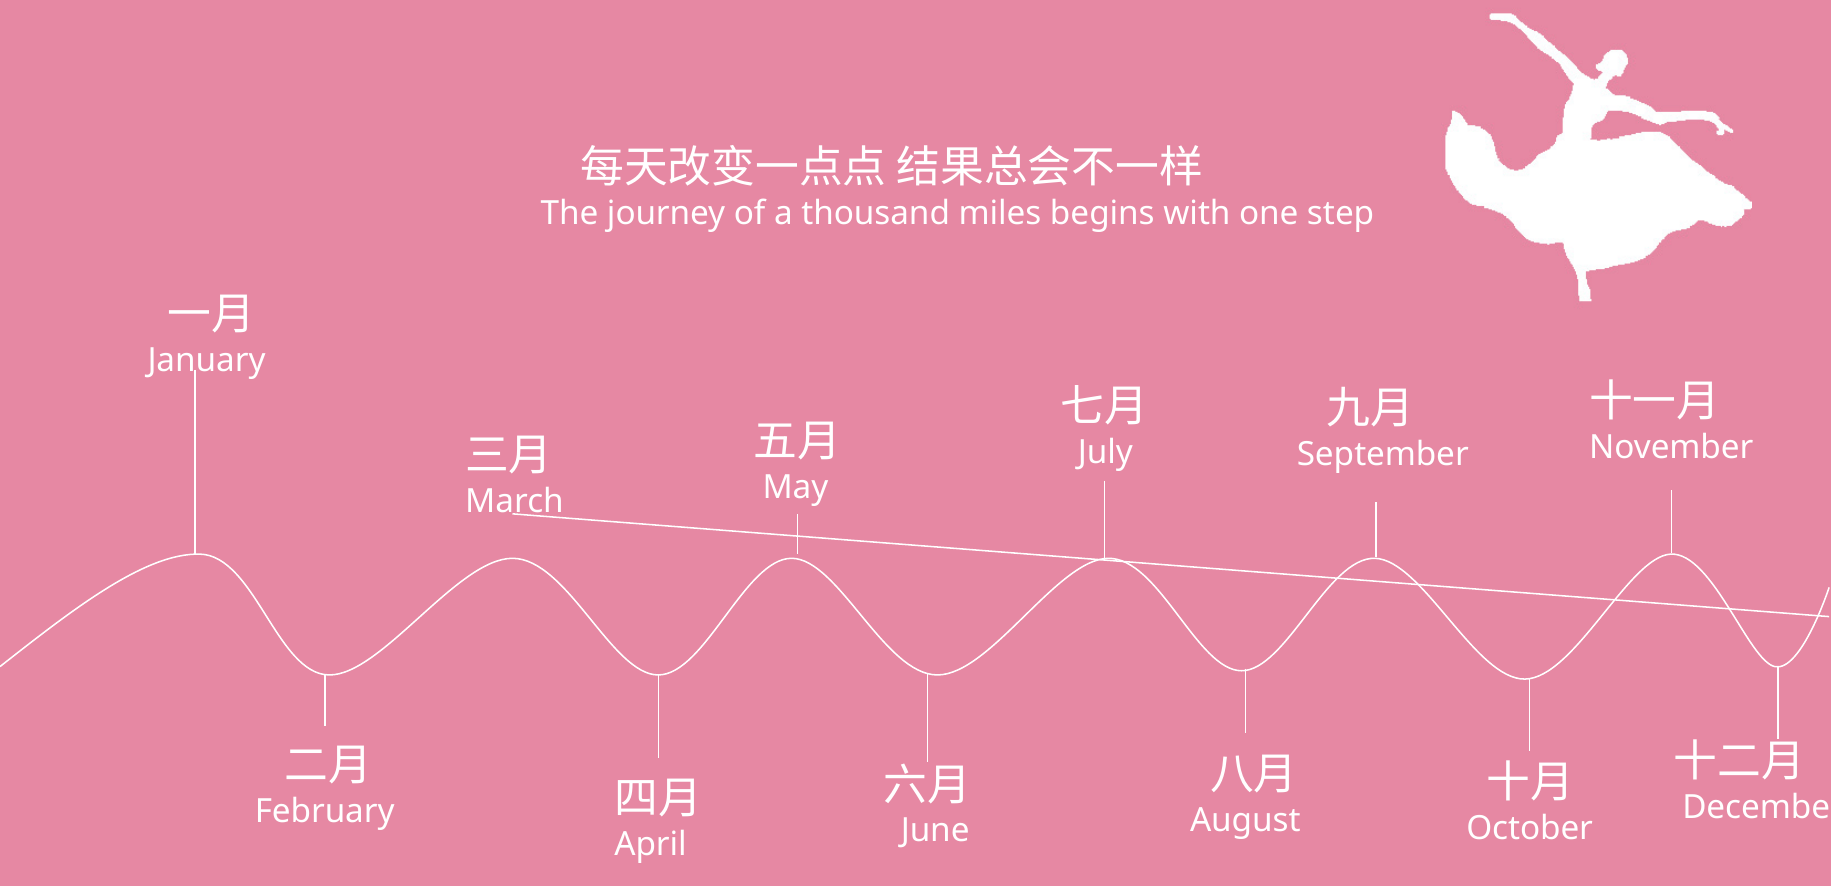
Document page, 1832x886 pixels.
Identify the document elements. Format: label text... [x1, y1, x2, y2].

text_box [867, 674, 987, 858]
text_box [245, 674, 405, 839]
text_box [1462, 678, 1597, 856]
text_box [1727, 610, 1820, 665]
picture [1441, 0, 1752, 319]
text_box [0, 563, 1617, 677]
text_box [1175, 668, 1315, 848]
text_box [133, 278, 281, 555]
text_box 每天改变一点点 结果总会不一样 The journey of a thousand miles begins with one step [525, 131, 1391, 279]
text_box [1601, 562, 1831, 615]
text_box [454, 419, 575, 559]
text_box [598, 674, 718, 871]
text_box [1587, 364, 1756, 554]
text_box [738, 404, 858, 555]
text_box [1044, 369, 1165, 562]
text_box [1295, 371, 1471, 557]
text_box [1674, 667, 1831, 834]
